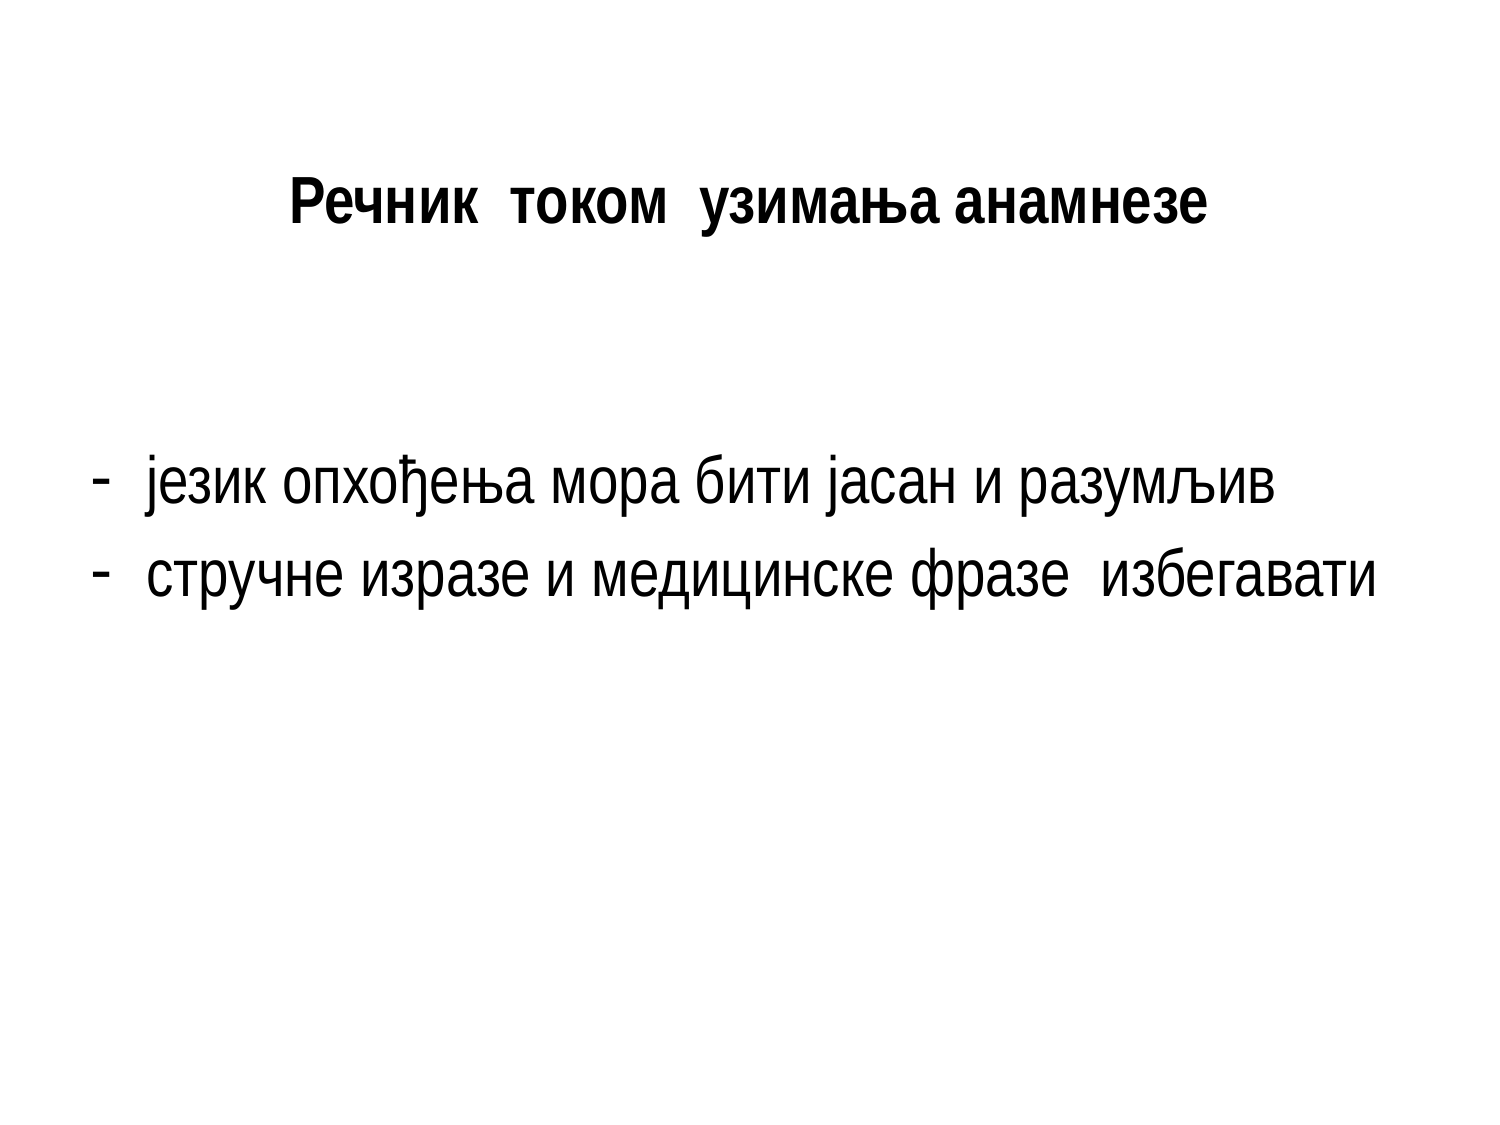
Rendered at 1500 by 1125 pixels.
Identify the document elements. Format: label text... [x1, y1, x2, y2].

list Речник током узимања анамнезе језик опхођења мора бити јасан и разумљив стручне изразе и медицинске фразе избегавати [75, 149, 1425, 892]
